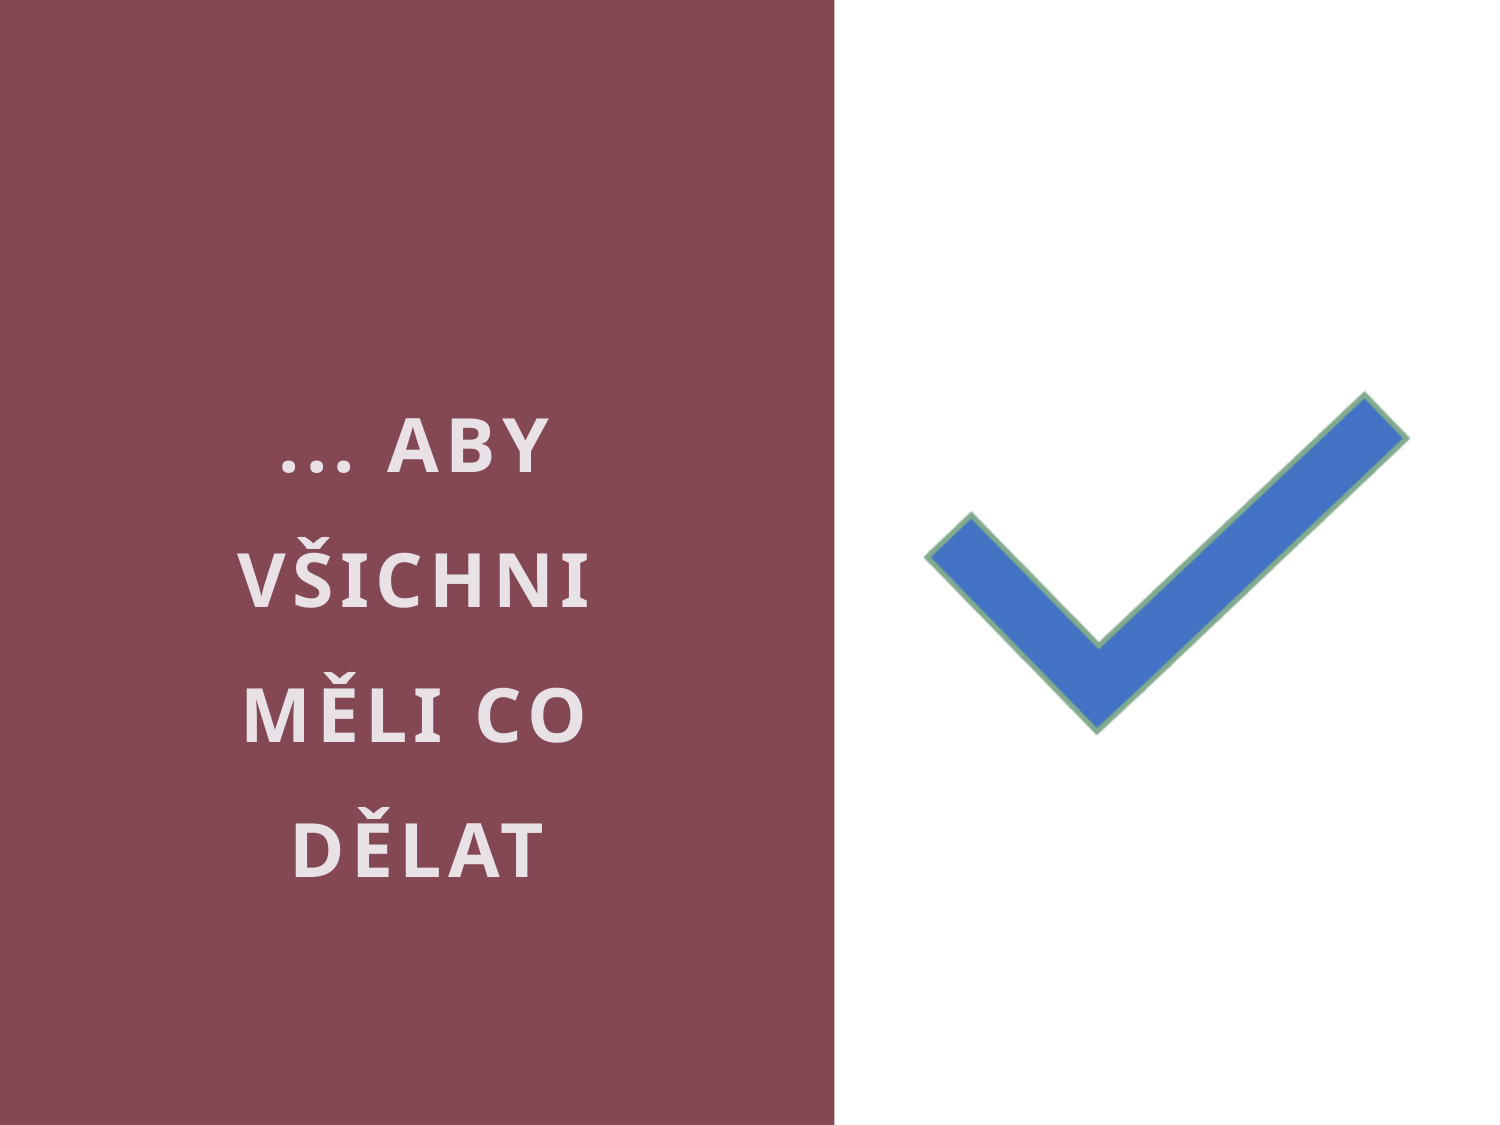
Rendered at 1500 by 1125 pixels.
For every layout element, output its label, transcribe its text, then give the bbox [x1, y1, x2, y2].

picture [918, 313, 1416, 811]
text_box [835, 0, 1500, 1125]
text_box [0, 0, 835, 1125]
title ... aby všichni měli co dělat [168, 112, 666, 900]
